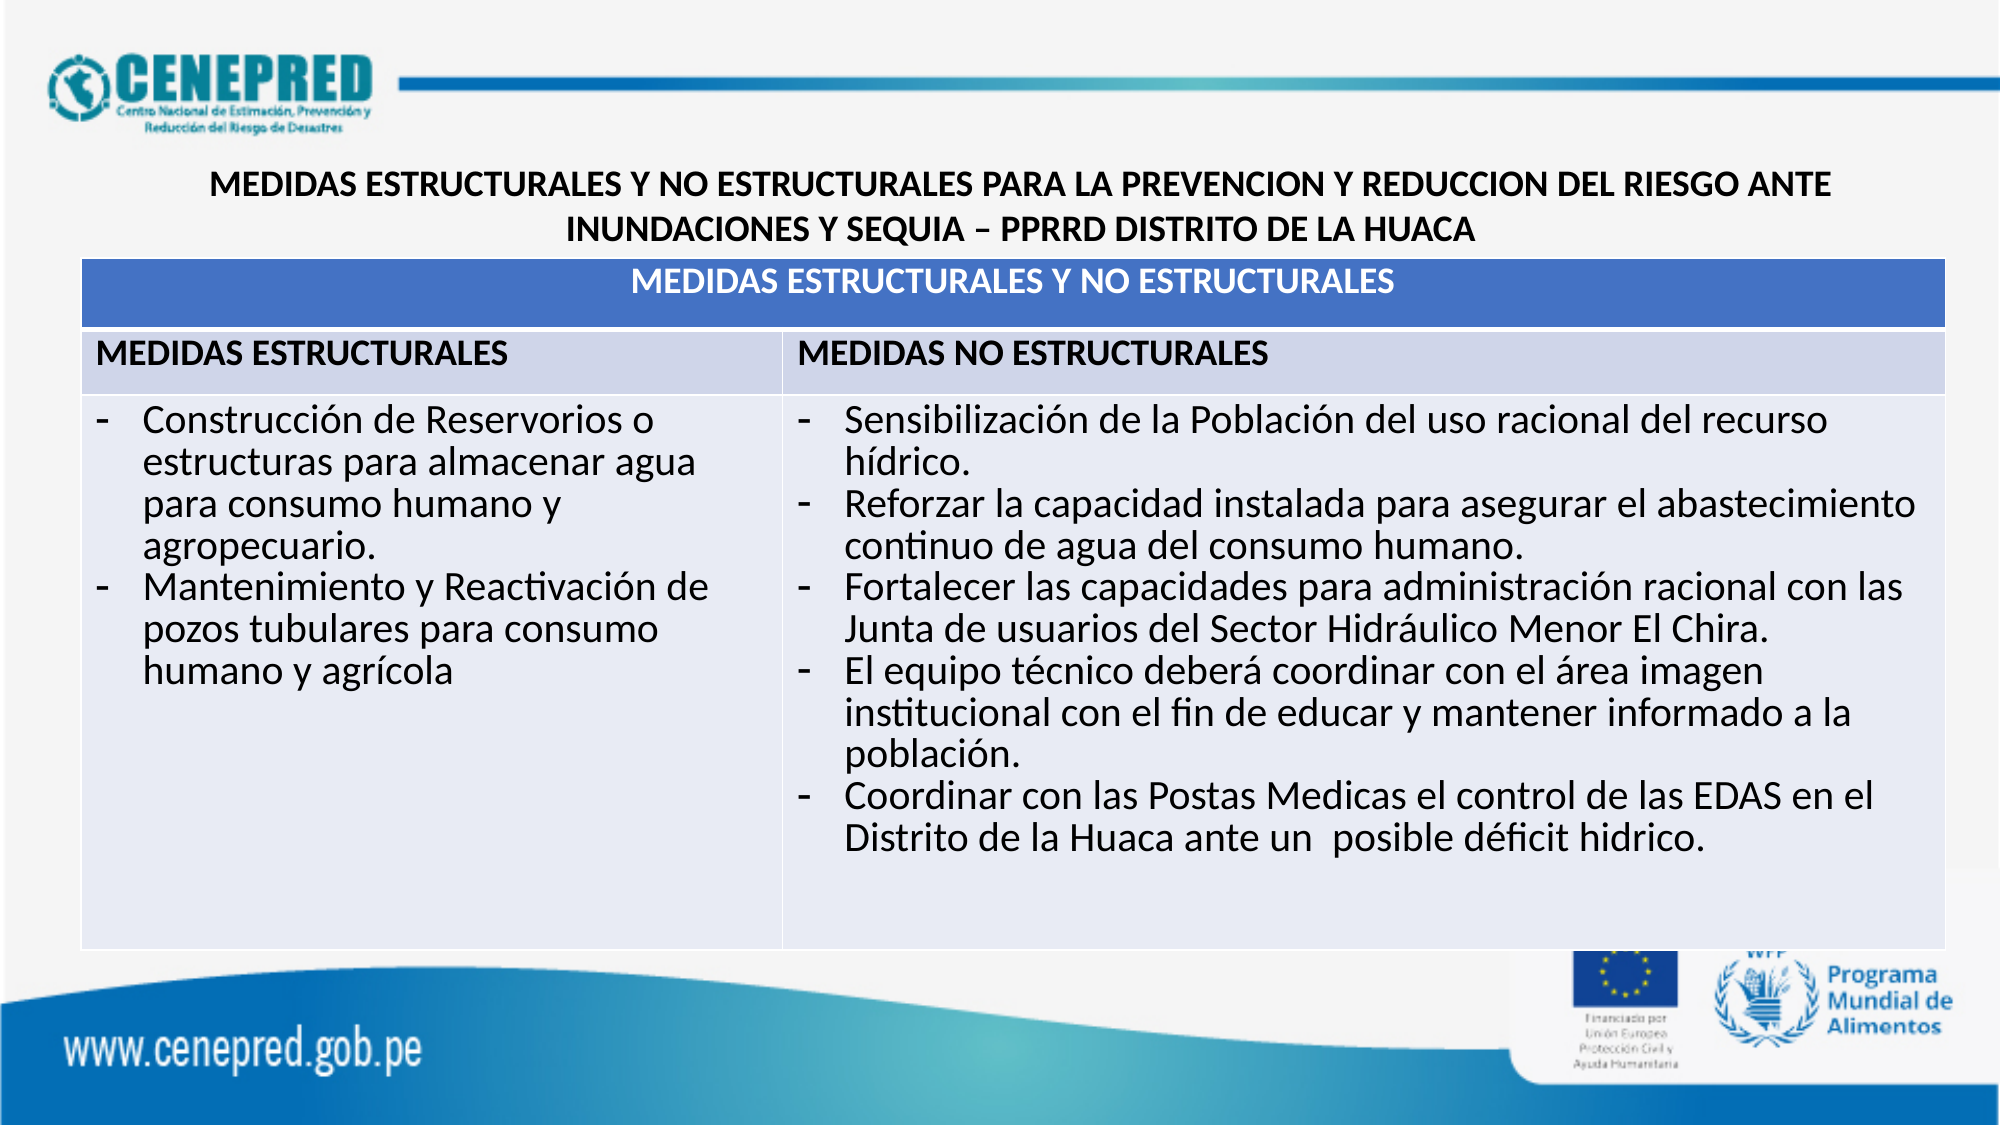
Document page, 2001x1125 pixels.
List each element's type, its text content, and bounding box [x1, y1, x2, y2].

table_cell Sensibilización de la Población del uso racional del recurso hídrico. Reforzar la capacidad instalada para asegurar el abastecimiento continuo de agua del consumo humano. Fortalecer las capacidades para administración racional con las Junta de usuarios del Sector Hidráulico Menor El Chira. El equipo técnico deberá coordinar con el área imagen institucional con el fin de educar y mantener informado a la población. Coordinar con las Postas Medicas el control de las EDAS en el Distrito de la Huaca ante un posible déficit hidrico. [783, 396, 1945, 949]
text_box MEDIDAS ESTRUCTURALES Y NO ESTRUCTURALES PARA LA PREVENCION Y REDUCCION DEL RIESGO ANTE INUNDACIONES Y SEQUIA – PPRRD DISTRITO DE LA HUACA [118, 151, 1925, 257]
table_cell MEDIDAS ESTRUCTURALES [82, 332, 782, 394]
table_cell MEDIDAS NO ESTRUCTURALES [783, 332, 1945, 394]
picture [0, 0, 2000, 1125]
table_cell Construcción de Reservorios o estructuras para almacenar agua para consumo humano y agropecuario. Mantenimiento y Reactivación de pozos tubulares para consumo humano y agrícola [82, 396, 782, 949]
table_header MEDIDAS ESTRUCTURALES Y NO ESTRUCTURALES [82, 259, 1945, 327]
